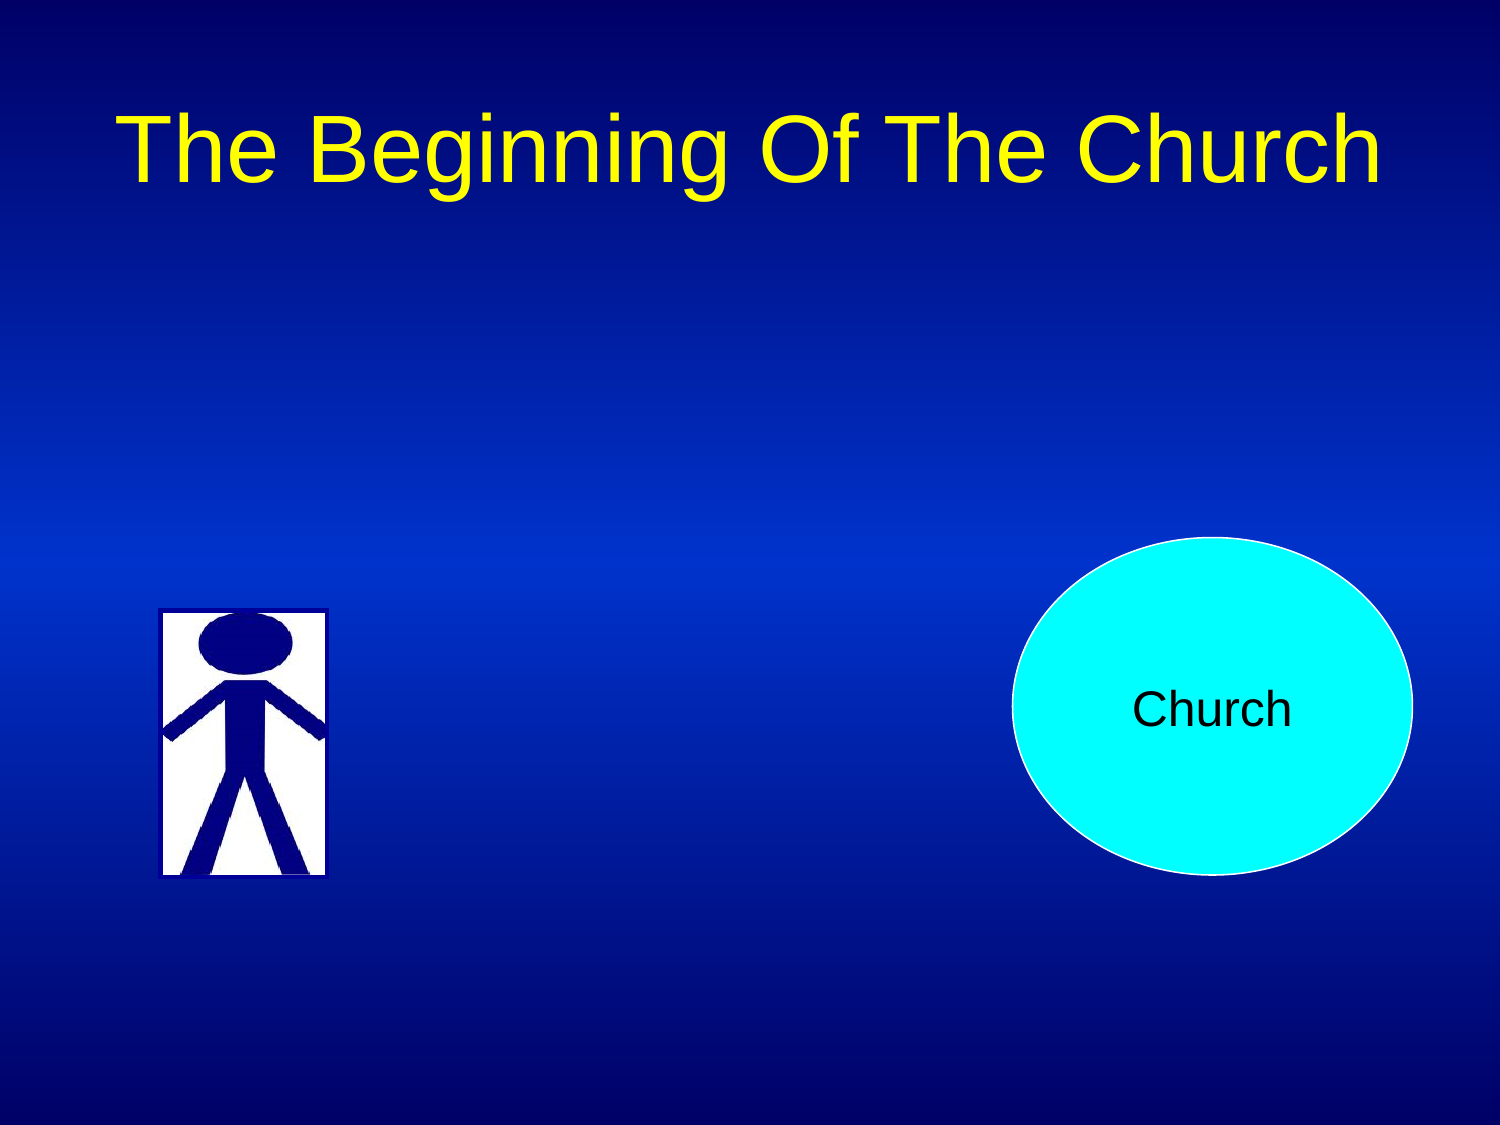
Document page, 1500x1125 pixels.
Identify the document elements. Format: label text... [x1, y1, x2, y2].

text_box Church [1012, 537, 1413, 876]
title The Beginning Of The Church [37, 50, 1463, 238]
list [162, 612, 326, 876]
